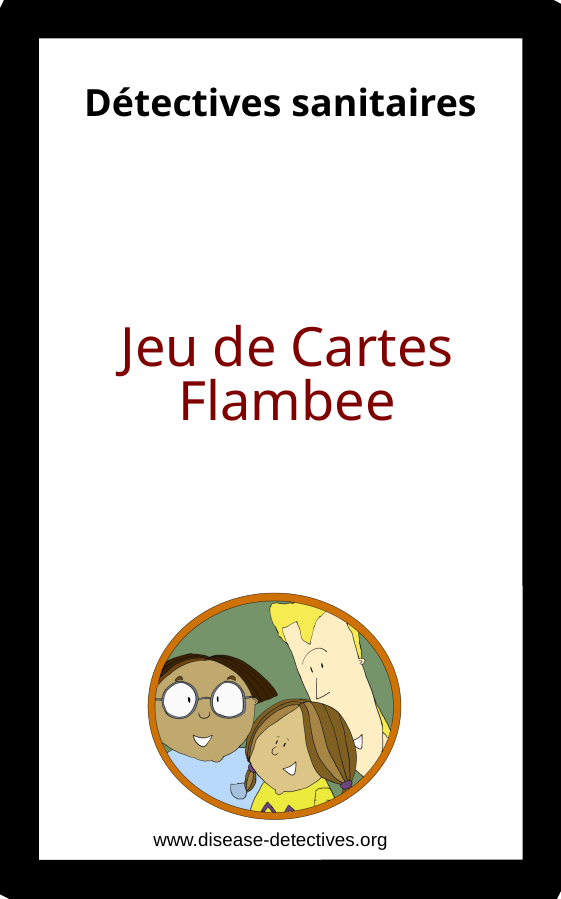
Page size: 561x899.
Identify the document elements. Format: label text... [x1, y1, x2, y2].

text_box [18, 17, 544, 881]
text_box www.disease-detectives.org [36, 821, 526, 858]
picture [132, 578, 429, 833]
text_box Jeu de Cartes Flambee [65, 306, 509, 431]
